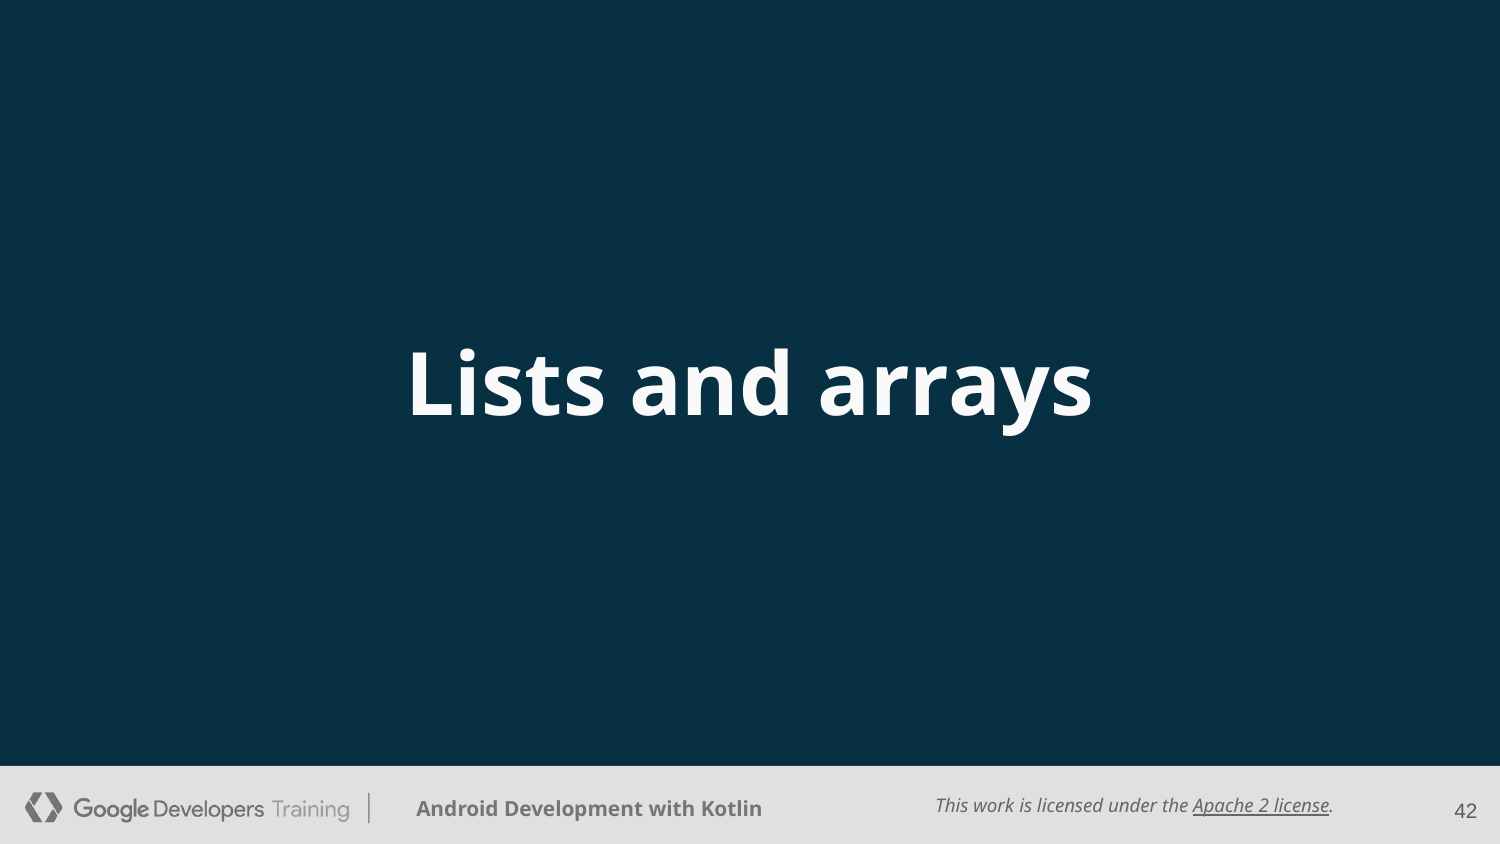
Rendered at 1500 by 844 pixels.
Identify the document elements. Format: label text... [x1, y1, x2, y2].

title Lists and arrays [51, 0, 1449, 762]
slide_number ‹#› [1402, 777, 1493, 842]
picture [0, 0, 1500, 844]
